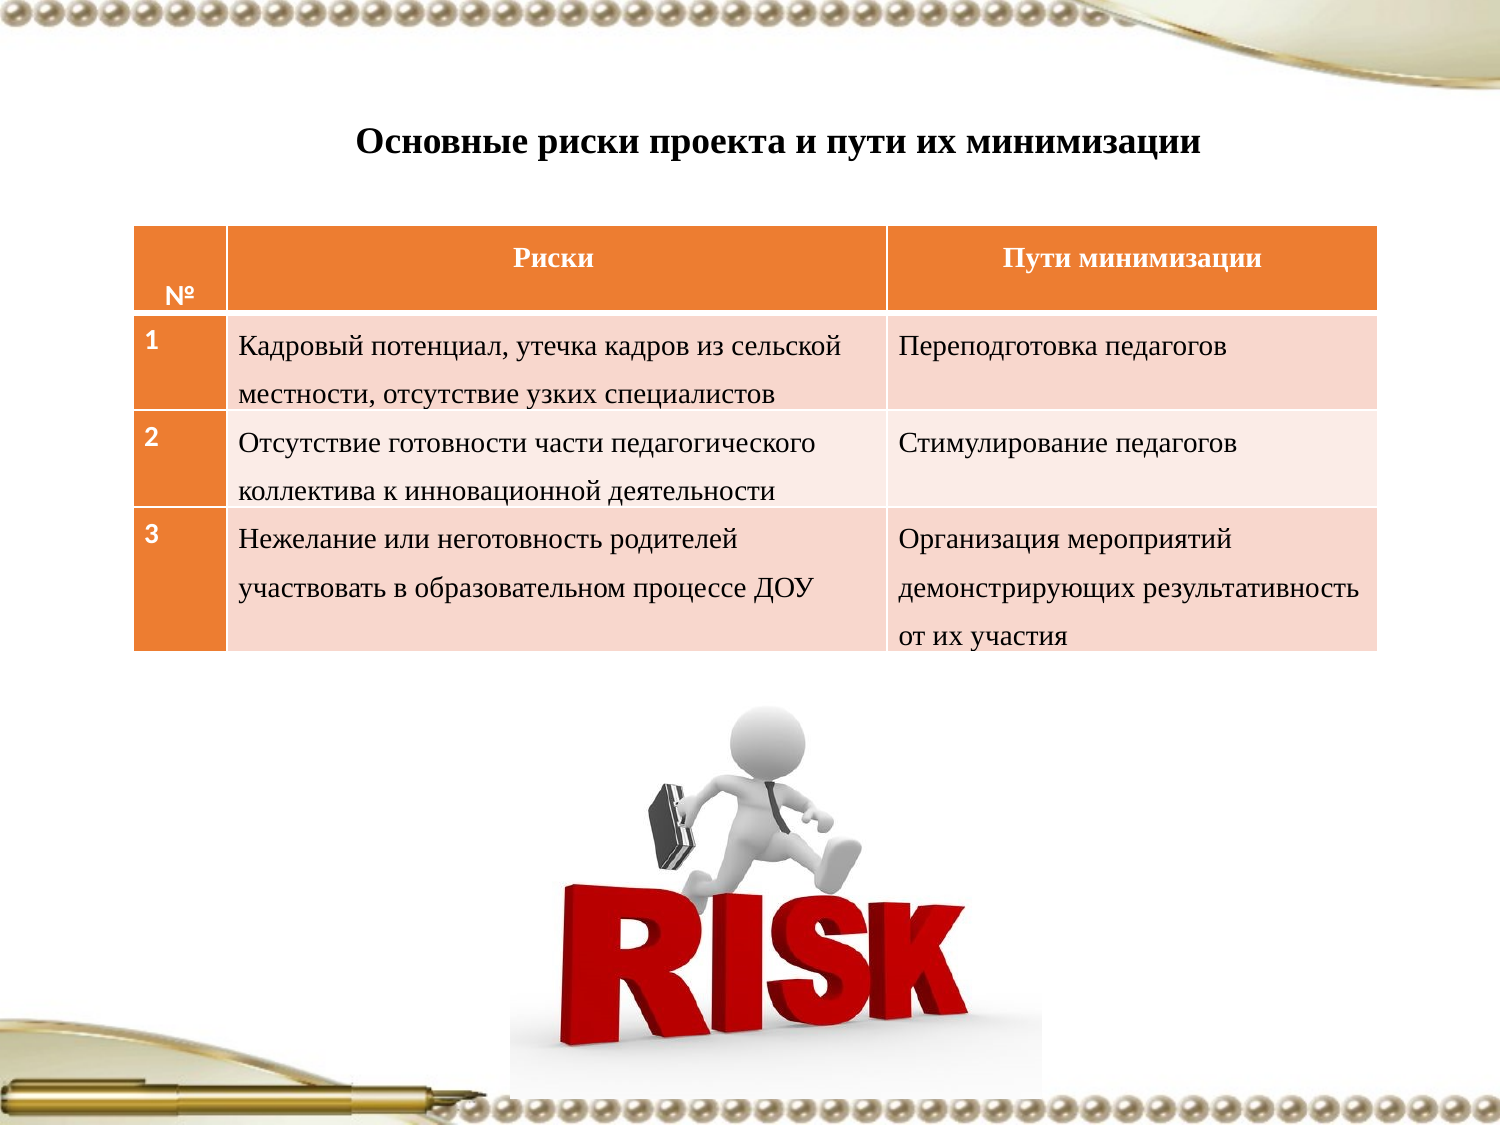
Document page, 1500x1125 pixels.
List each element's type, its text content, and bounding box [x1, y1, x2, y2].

table_cell Кадровый потенциал, утечка кадров из сельской местности, отсутствие узких специалистов [228, 316, 886, 409]
table_header № [134, 226, 226, 310]
table_cell 1 [134, 316, 226, 409]
table_cell 3 [134, 508, 226, 651]
table_cell Стимулирование педагогов [888, 411, 1377, 506]
table_cell Нежелание или неготовность родителей участвовать в образовательном процессе ДОУ [228, 508, 886, 651]
table_cell Переподготовка педагогов [888, 316, 1377, 409]
picture [0, 0, 1500, 1125]
text_box Основные риски проекта и пути их минимизации [340, 108, 1260, 169]
table_cell Отсутствие готовности части педагогического коллектива к инновационной деятельности [228, 411, 886, 506]
table_cell Организация мероприятий демонстрирующих результативность от их участия [888, 508, 1377, 651]
table_header Пути минимизации [888, 226, 1377, 310]
table_cell 2 [134, 411, 226, 506]
table_header Риски [228, 226, 886, 310]
